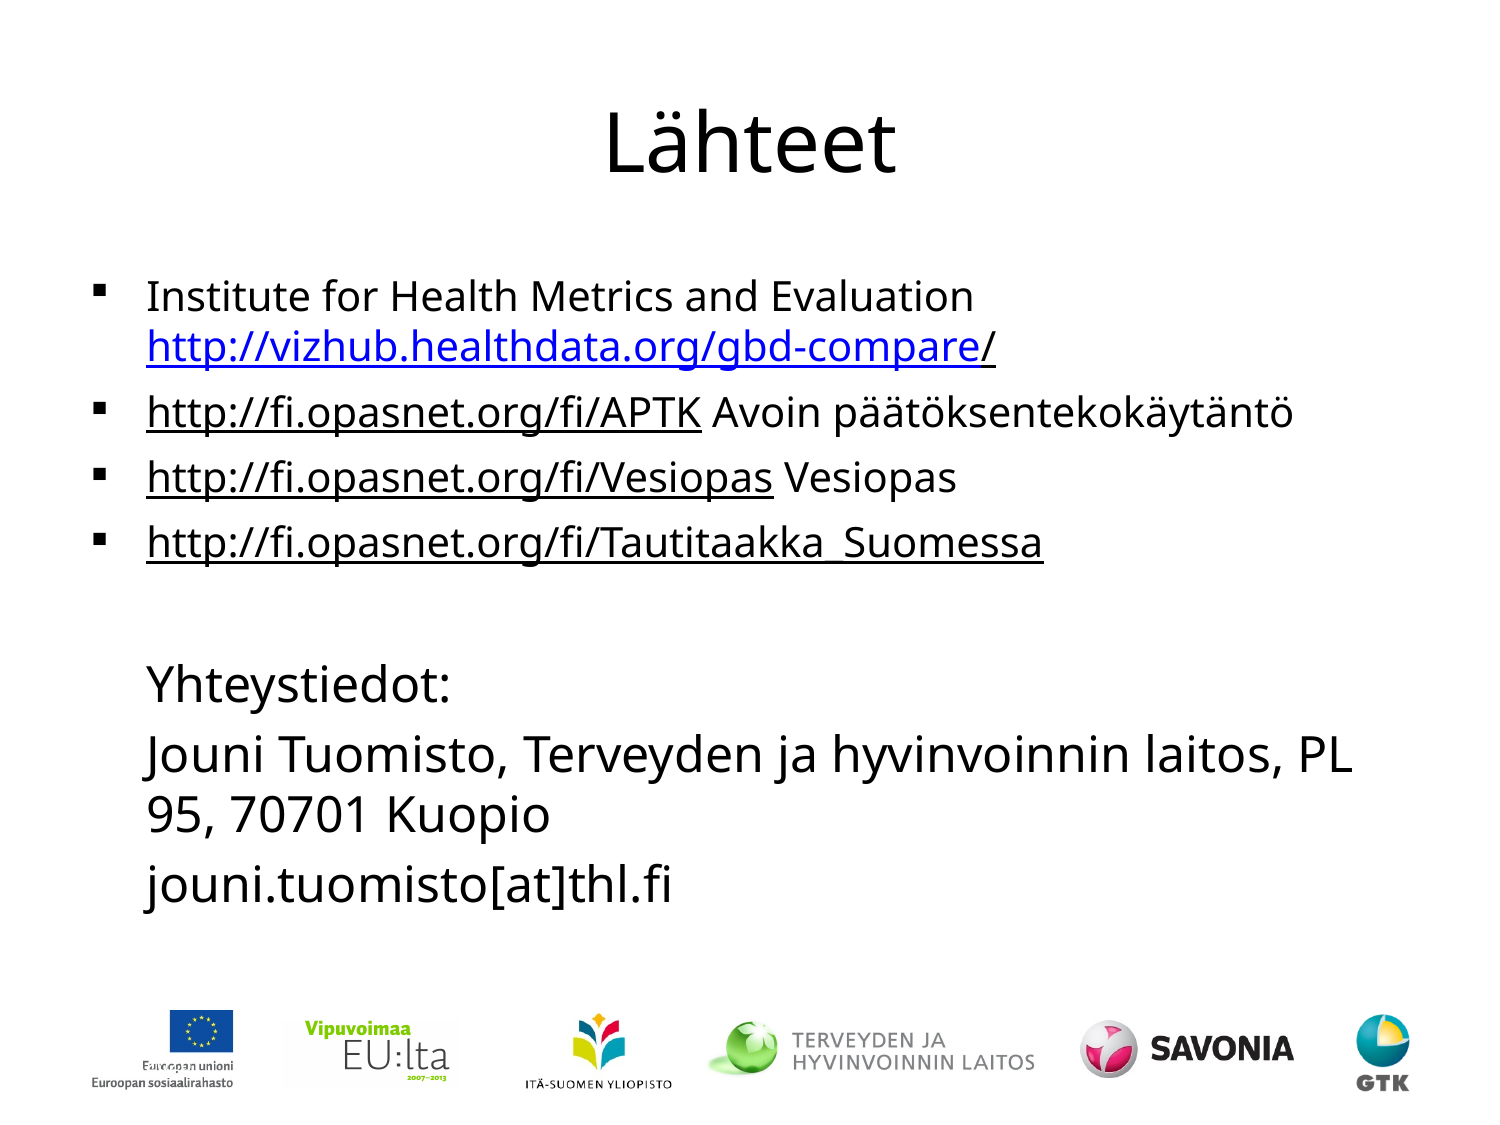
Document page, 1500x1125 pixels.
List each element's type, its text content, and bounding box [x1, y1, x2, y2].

picture [1080, 1020, 1294, 1078]
picture [505, 993, 1049, 1082]
picture [1353, 1011, 1412, 1094]
picture [88, 1010, 234, 1042]
picture [282, 1019, 460, 1082]
title Lähteet [75, 45, 1425, 233]
footer ESR-koulutus/ Päivi Meriläinen [0, 1082, 1176, 1118]
list Institute for Health Metrics and Evaluation http://vizhub.healthdata.org/gbd-compare/ http://fi.opasnet.org/fi/APTK Avoin päätöksentekokäytäntö http://fi.opasnet.org/fi/Vesiopas Vesiopas http://fi.opasnet.org/fi/Tautitaakka_Suomessa Yhteystiedot: Jouni Tuomisto, Terveyden ja hyvinvoinnin laitos, PL 95, 70701 Kuopio jouni.tuomisto[at]thl.fi [75, 262, 1425, 976]
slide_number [75, 1042, 425, 1082]
